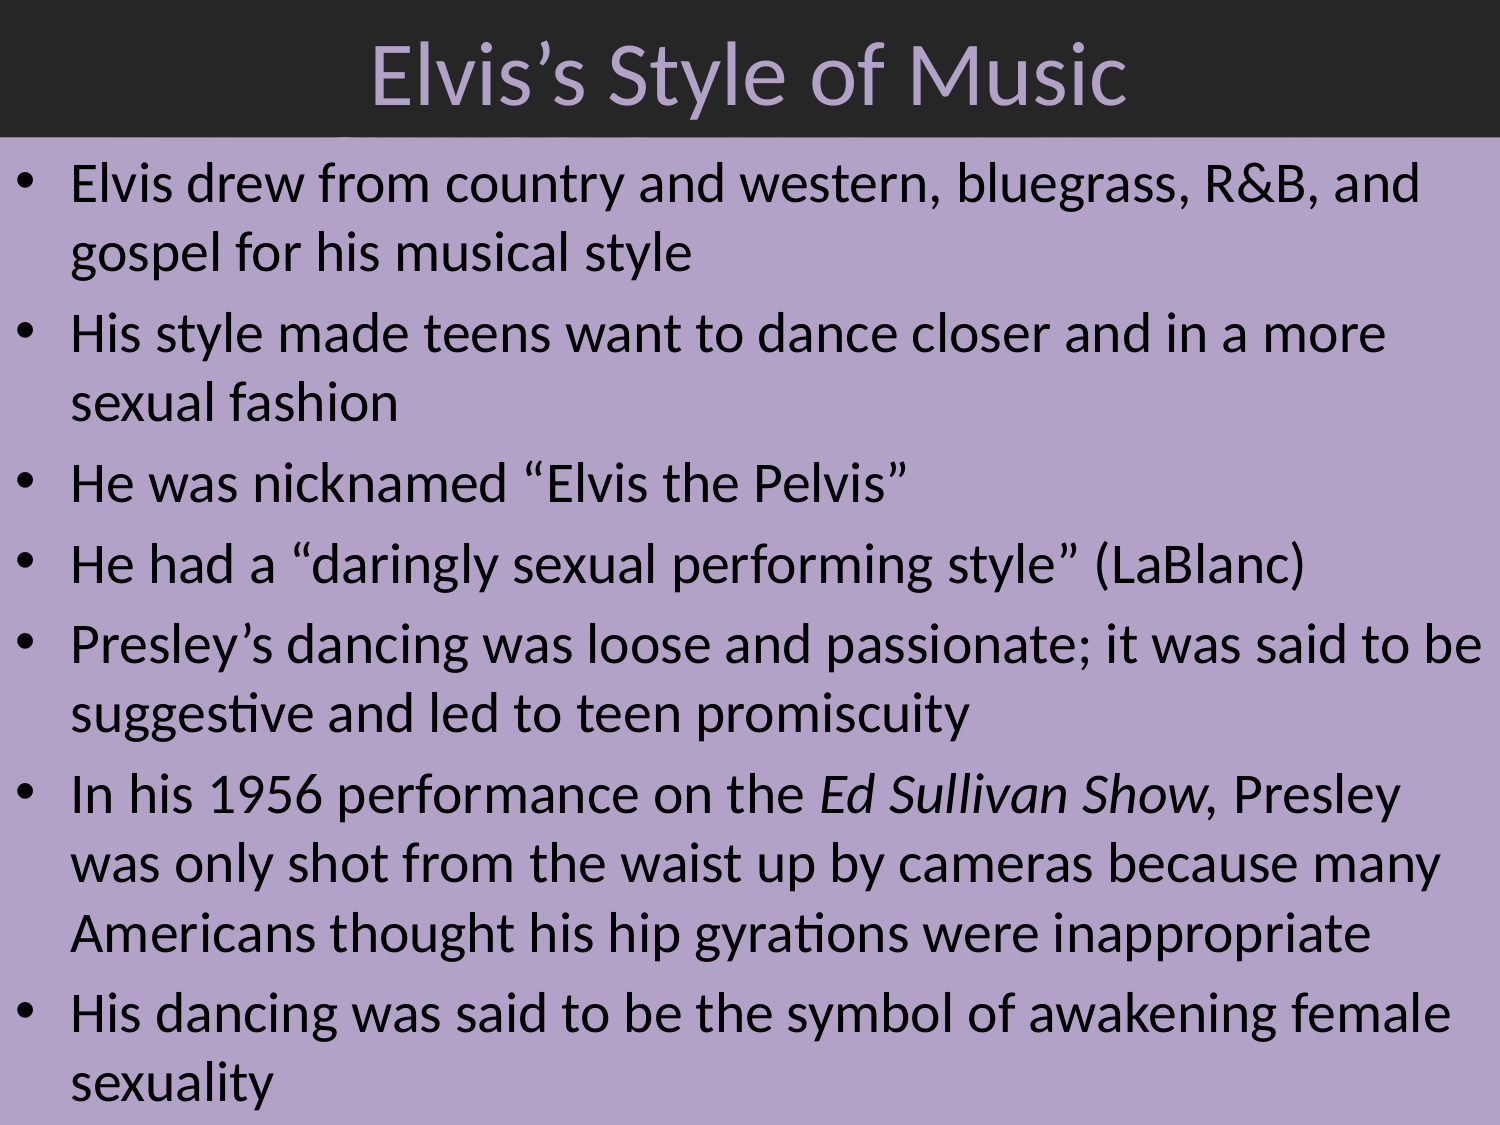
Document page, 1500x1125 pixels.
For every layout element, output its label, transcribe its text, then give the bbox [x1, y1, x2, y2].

title Elvis’s Style of Music [0, 0, 1500, 137]
list Elvis drew from country and western, bluegrass, R&B, and gospel for his musical style His style made teens want to dance closer and in a more sexual fashion He was nicknamed “Elvis the Pelvis” He had a “daringly sexual performing style” (LaBlanc) Presley’s dancing was loose and passionate; it was said to be suggestive and led to teen promiscuity In his 1956 performance on the Ed Sullivan Show, Presley was only shot from the waist up by cameras because many Americans thought his hip gyrations were inappropriate His dancing was said to be the symbol of awakening female sexuality [0, 137, 1500, 1125]
